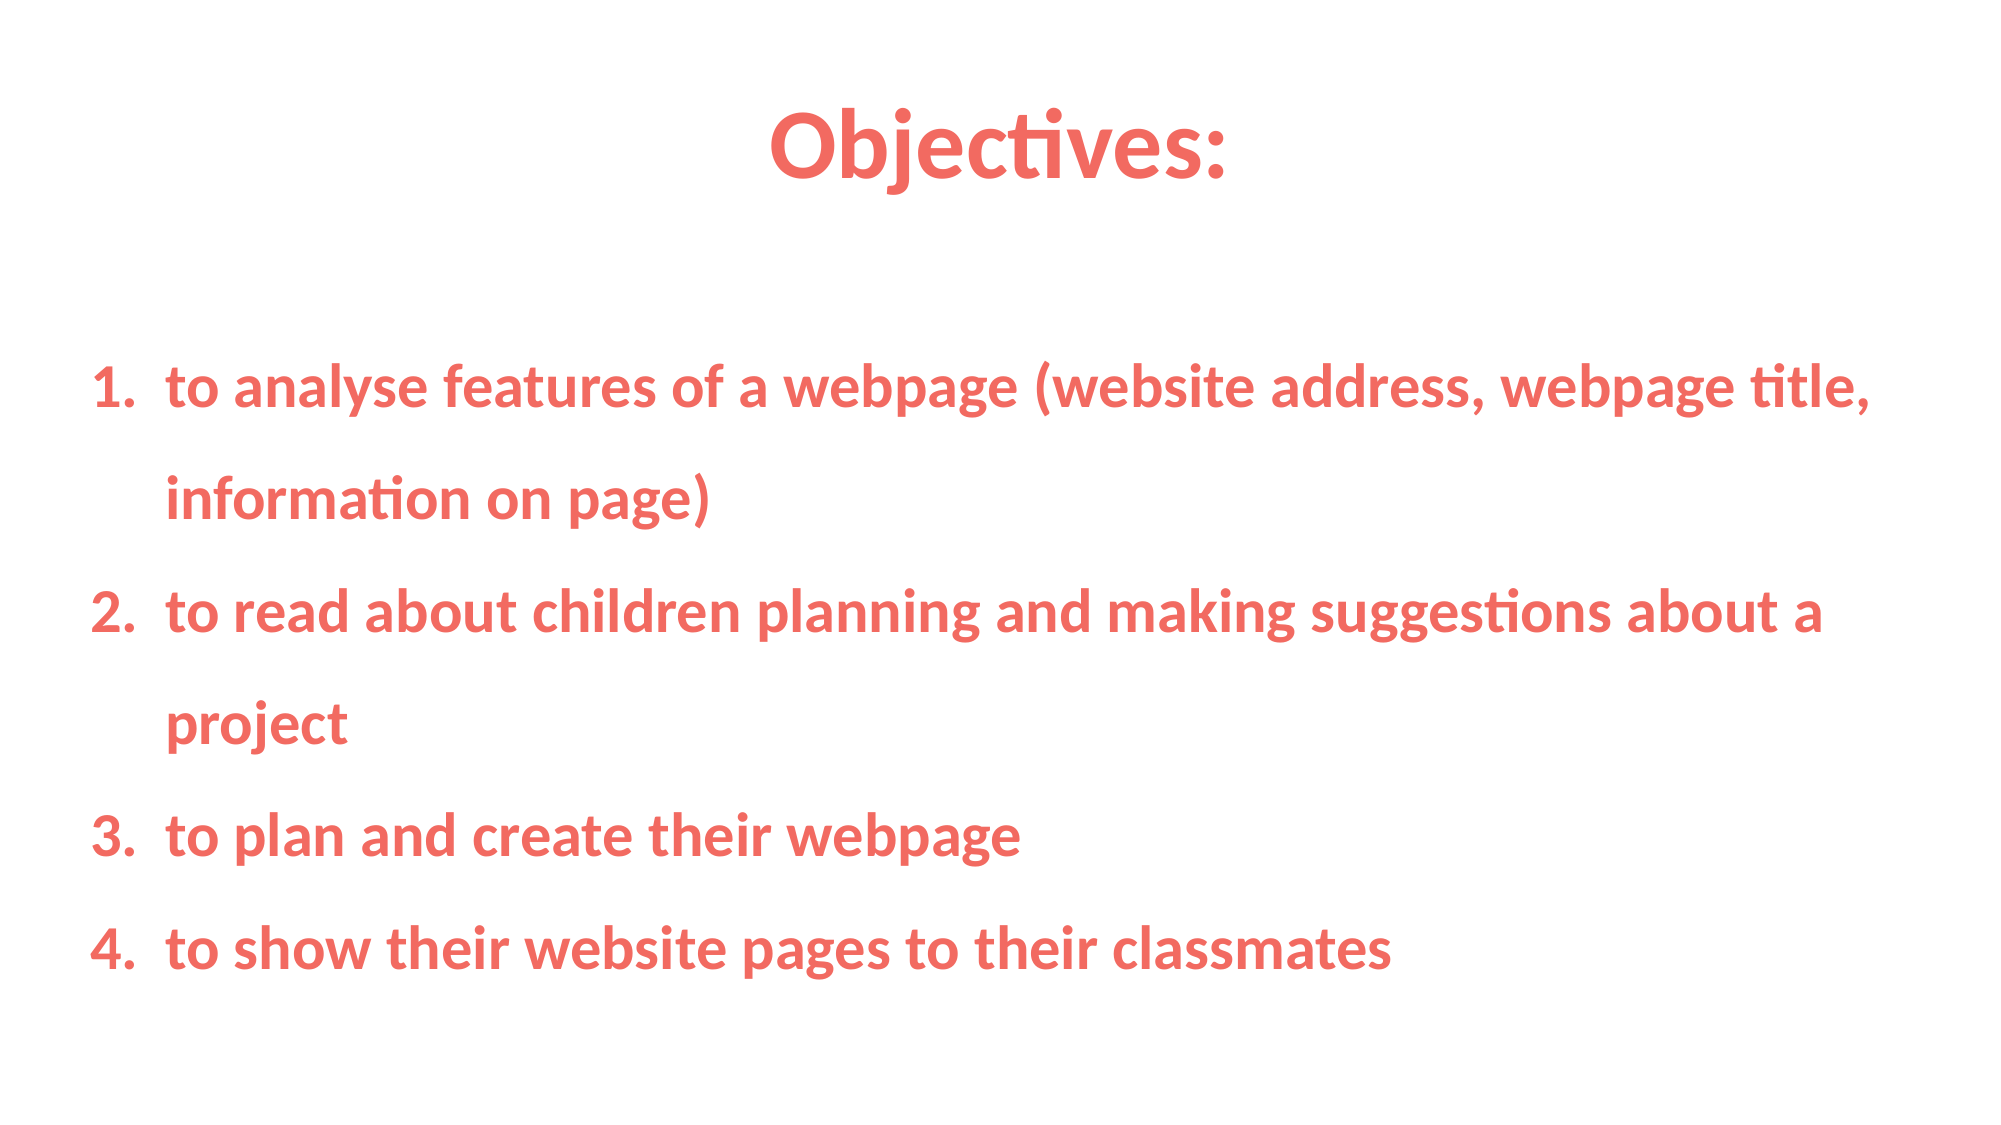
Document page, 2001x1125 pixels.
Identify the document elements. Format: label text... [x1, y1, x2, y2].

list to analyse features of a webpage (website address, webpage title, information on page) to read about children planning and making suggestions about a project to plan and create their webpage to show their website pages to their classmates [75, 299, 1963, 1025]
title Objectives: [99, 45, 1900, 233]
